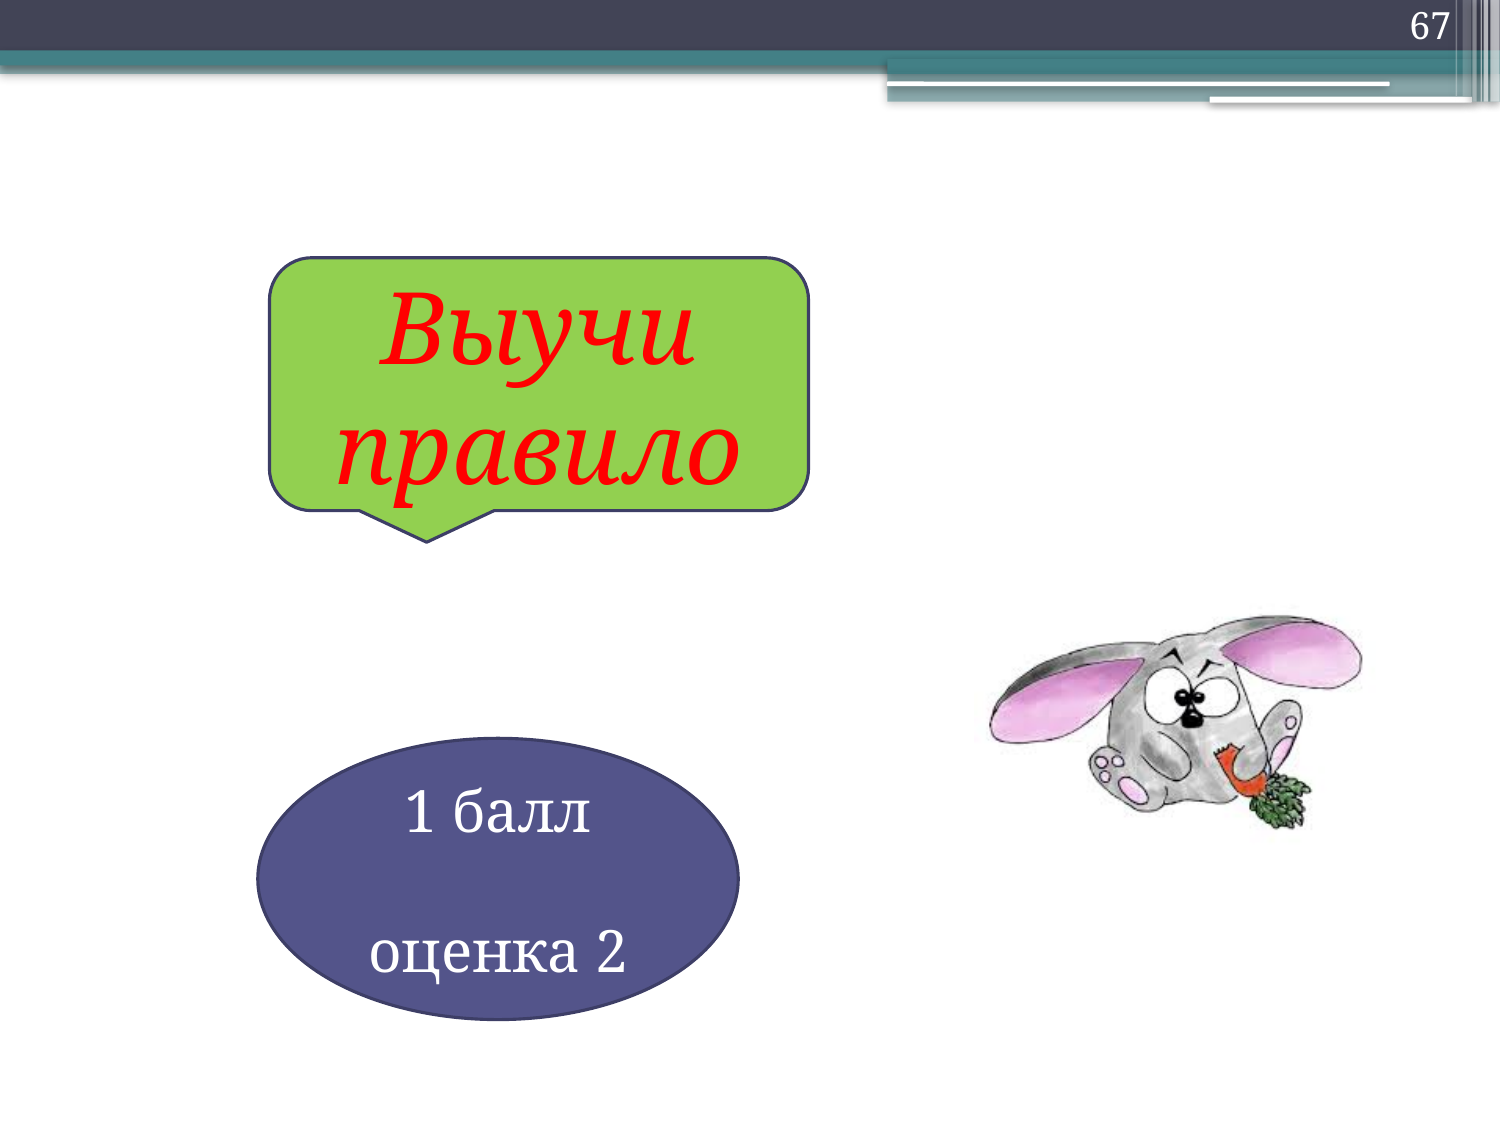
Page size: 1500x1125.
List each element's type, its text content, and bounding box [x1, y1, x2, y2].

slide_number 67 [1341, 0, 1466, 61]
text_box Выучи правило [267, 256, 811, 544]
text_box 1 балл оценка 2 [256, 736, 740, 1022]
picture [974, 591, 1397, 885]
